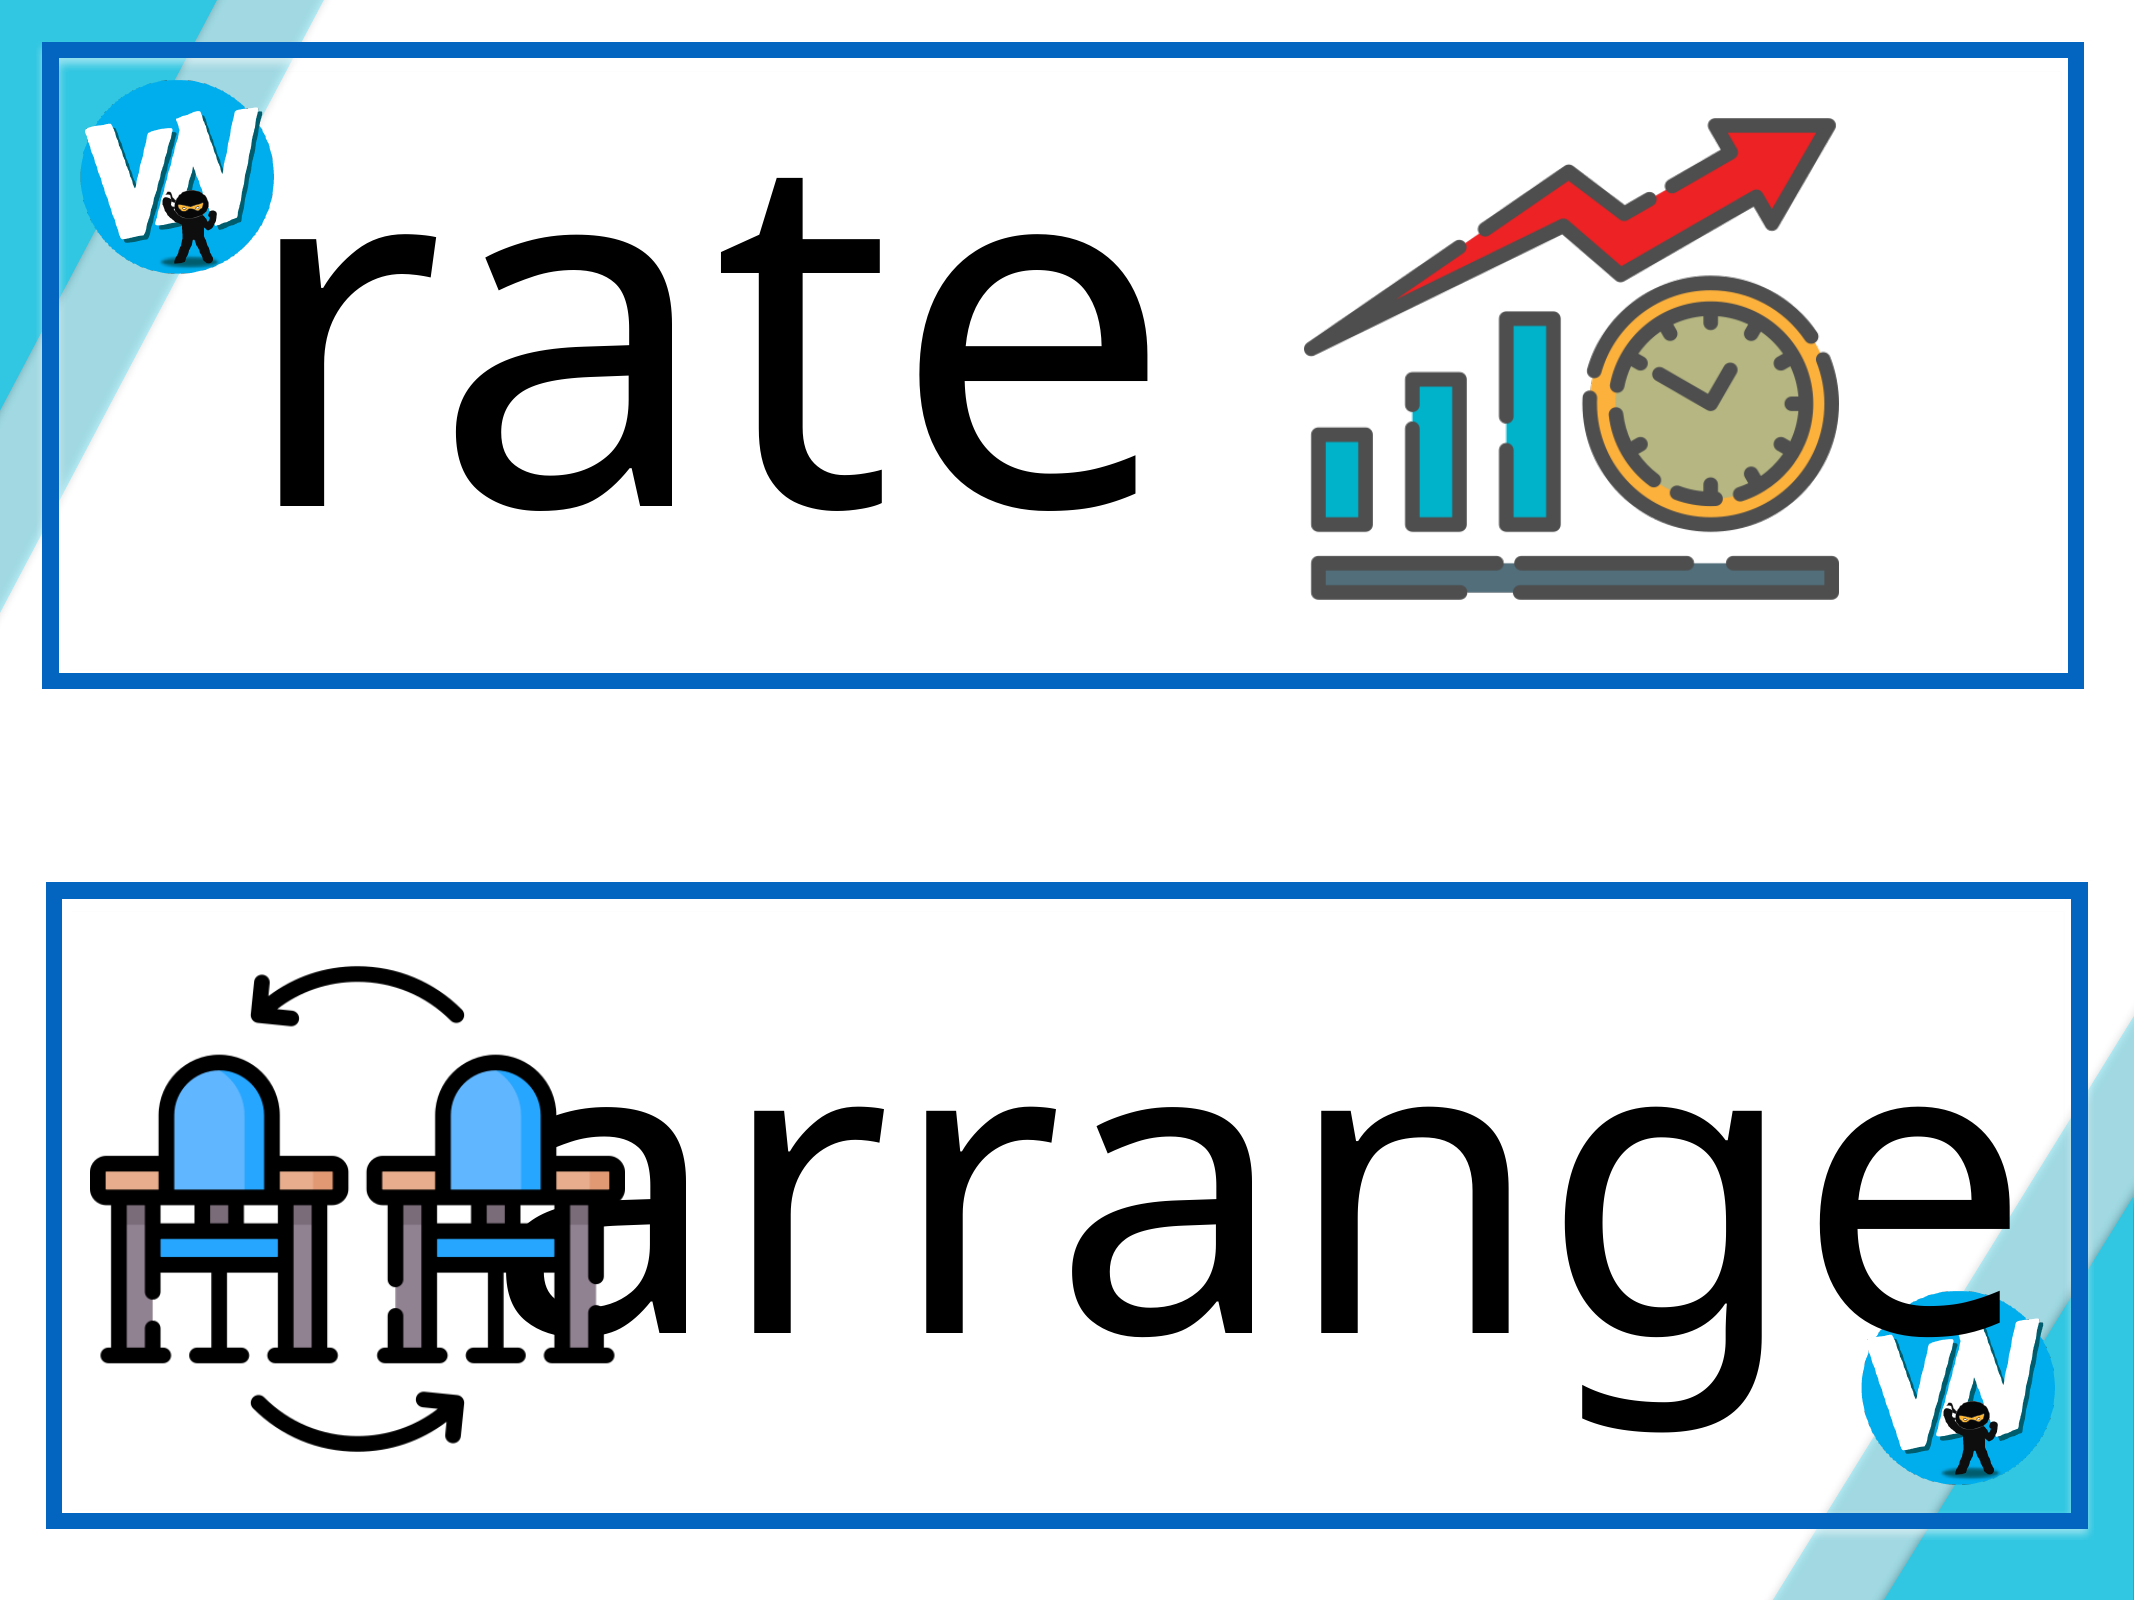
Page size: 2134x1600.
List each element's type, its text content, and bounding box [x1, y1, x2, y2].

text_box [0, 0, 81, 1544]
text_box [1963, 235, 2134, 1600]
text_box [92, 50, 2076, 681]
picture [57, 77, 299, 278]
picture [90, 942, 625, 1476]
picture [1304, 92, 1839, 627]
text_box [92, 890, 1956, 936]
picture [1837, 1288, 2080, 1488]
text_box [92, 1426, 1956, 1522]
text_box rate [229, 0, 1183, 615]
text_box arrange [451, 911, 1956, 1426]
